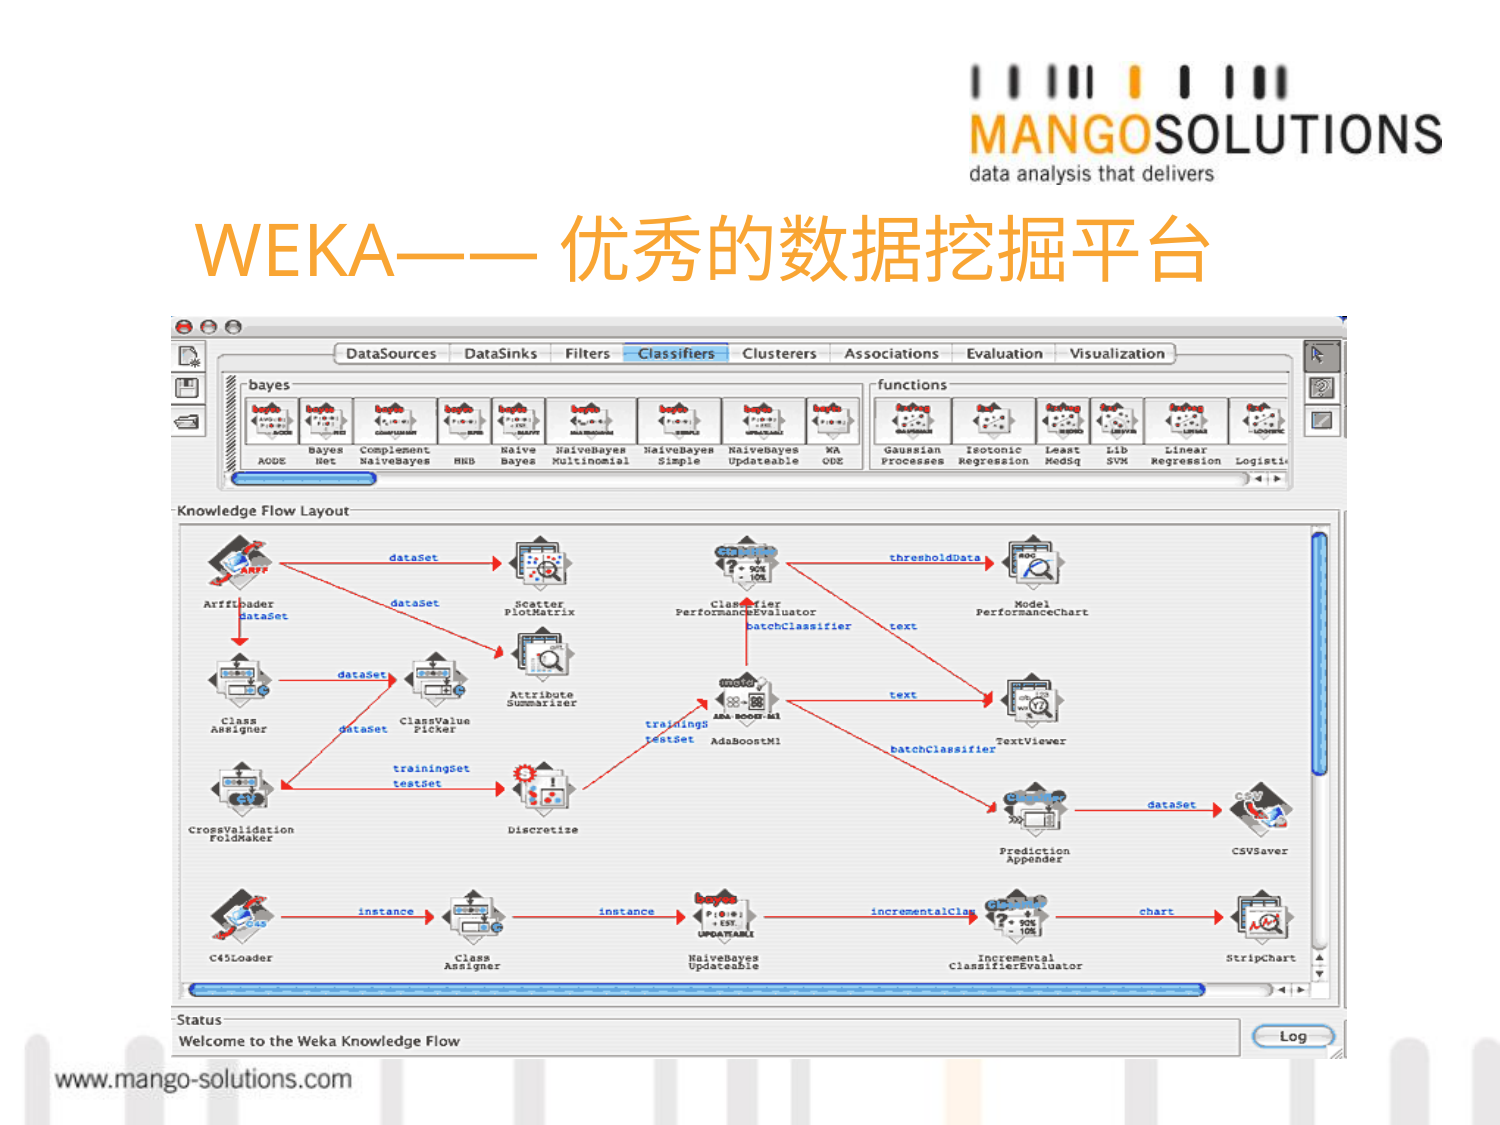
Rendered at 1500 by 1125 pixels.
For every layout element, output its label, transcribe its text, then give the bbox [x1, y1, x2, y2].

picture [969, 61, 1442, 185]
picture [0, 315, 1500, 1125]
title WEKA——优秀的数据挖掘平台 [194, 207, 1455, 339]
